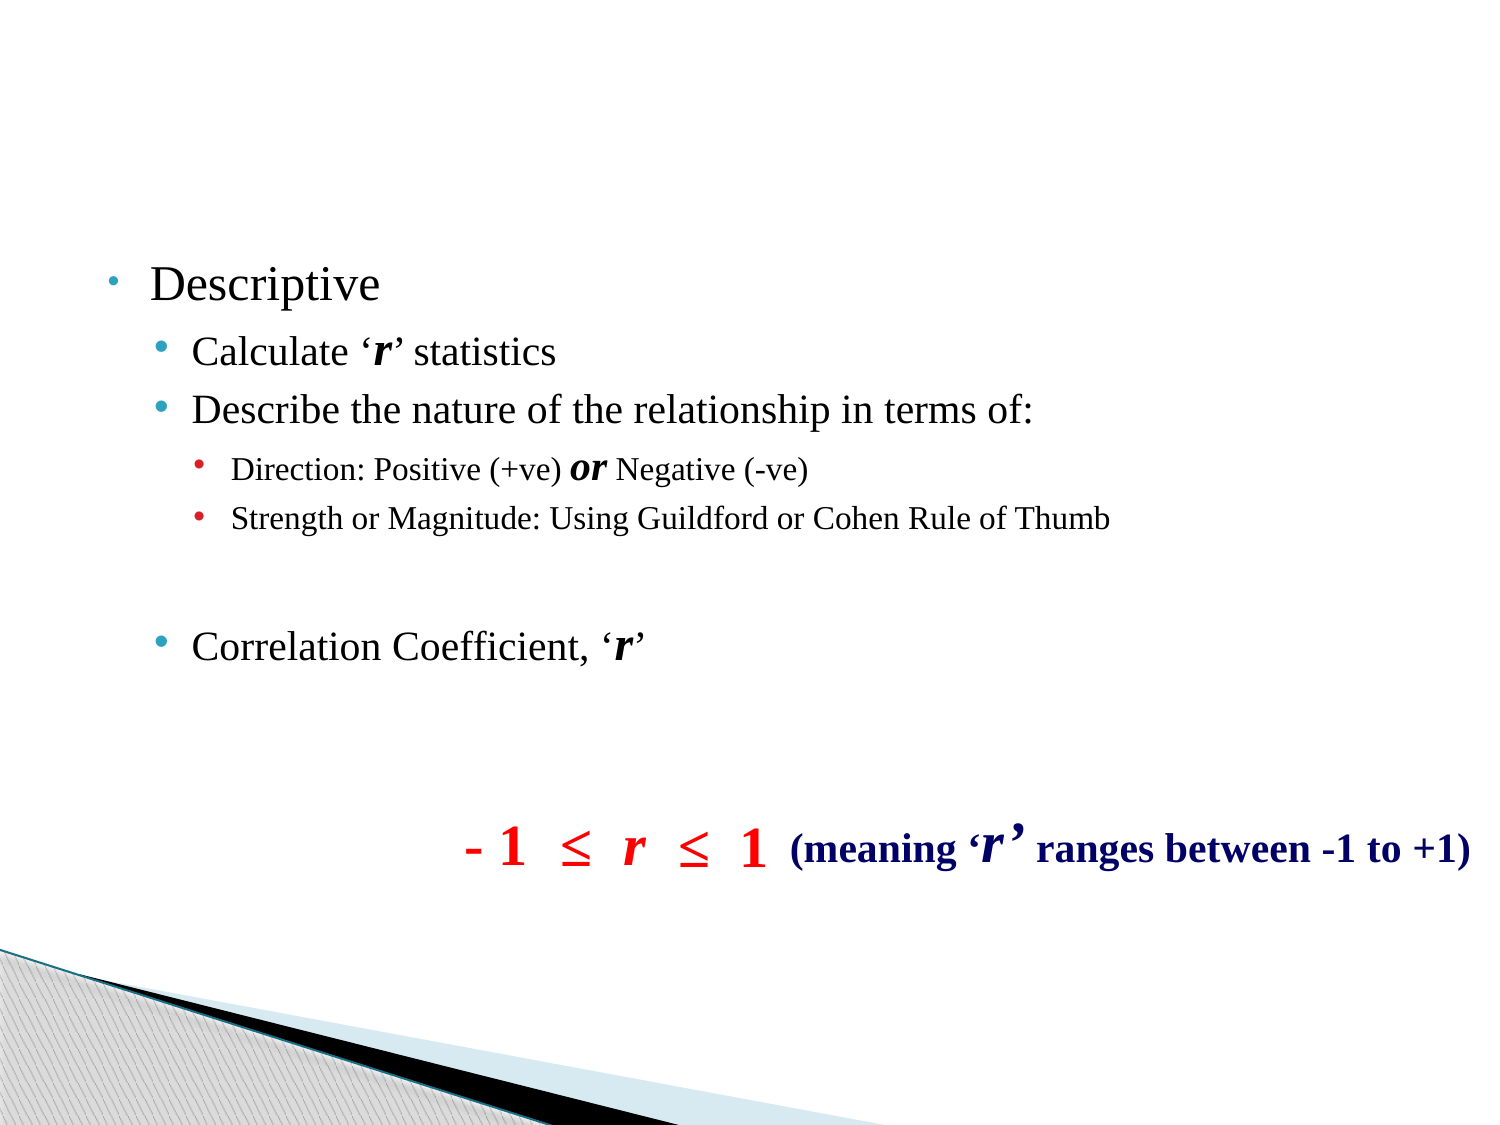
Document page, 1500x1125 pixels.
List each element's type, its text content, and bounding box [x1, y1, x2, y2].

text_box ≤ [663, 801, 714, 887]
text_box ≤ [545, 800, 608, 885]
text_box r [608, 799, 659, 885]
list Descriptive Calculate ‘r’ statistics Describe the nature of the relationship in terms of: Direction: Positive (+ve) or Negative (-ve) Strength or Magnitude: Using Guildford or Cohen Rule of Thumb Correlation Coefficient, ‘r’ [75, 243, 1425, 986]
text_box - 1 [450, 800, 545, 885]
text_box 1 [725, 801, 775, 887]
text_box (meaning ‘r’ ranges between -1 to +1) [774, 797, 1500, 882]
